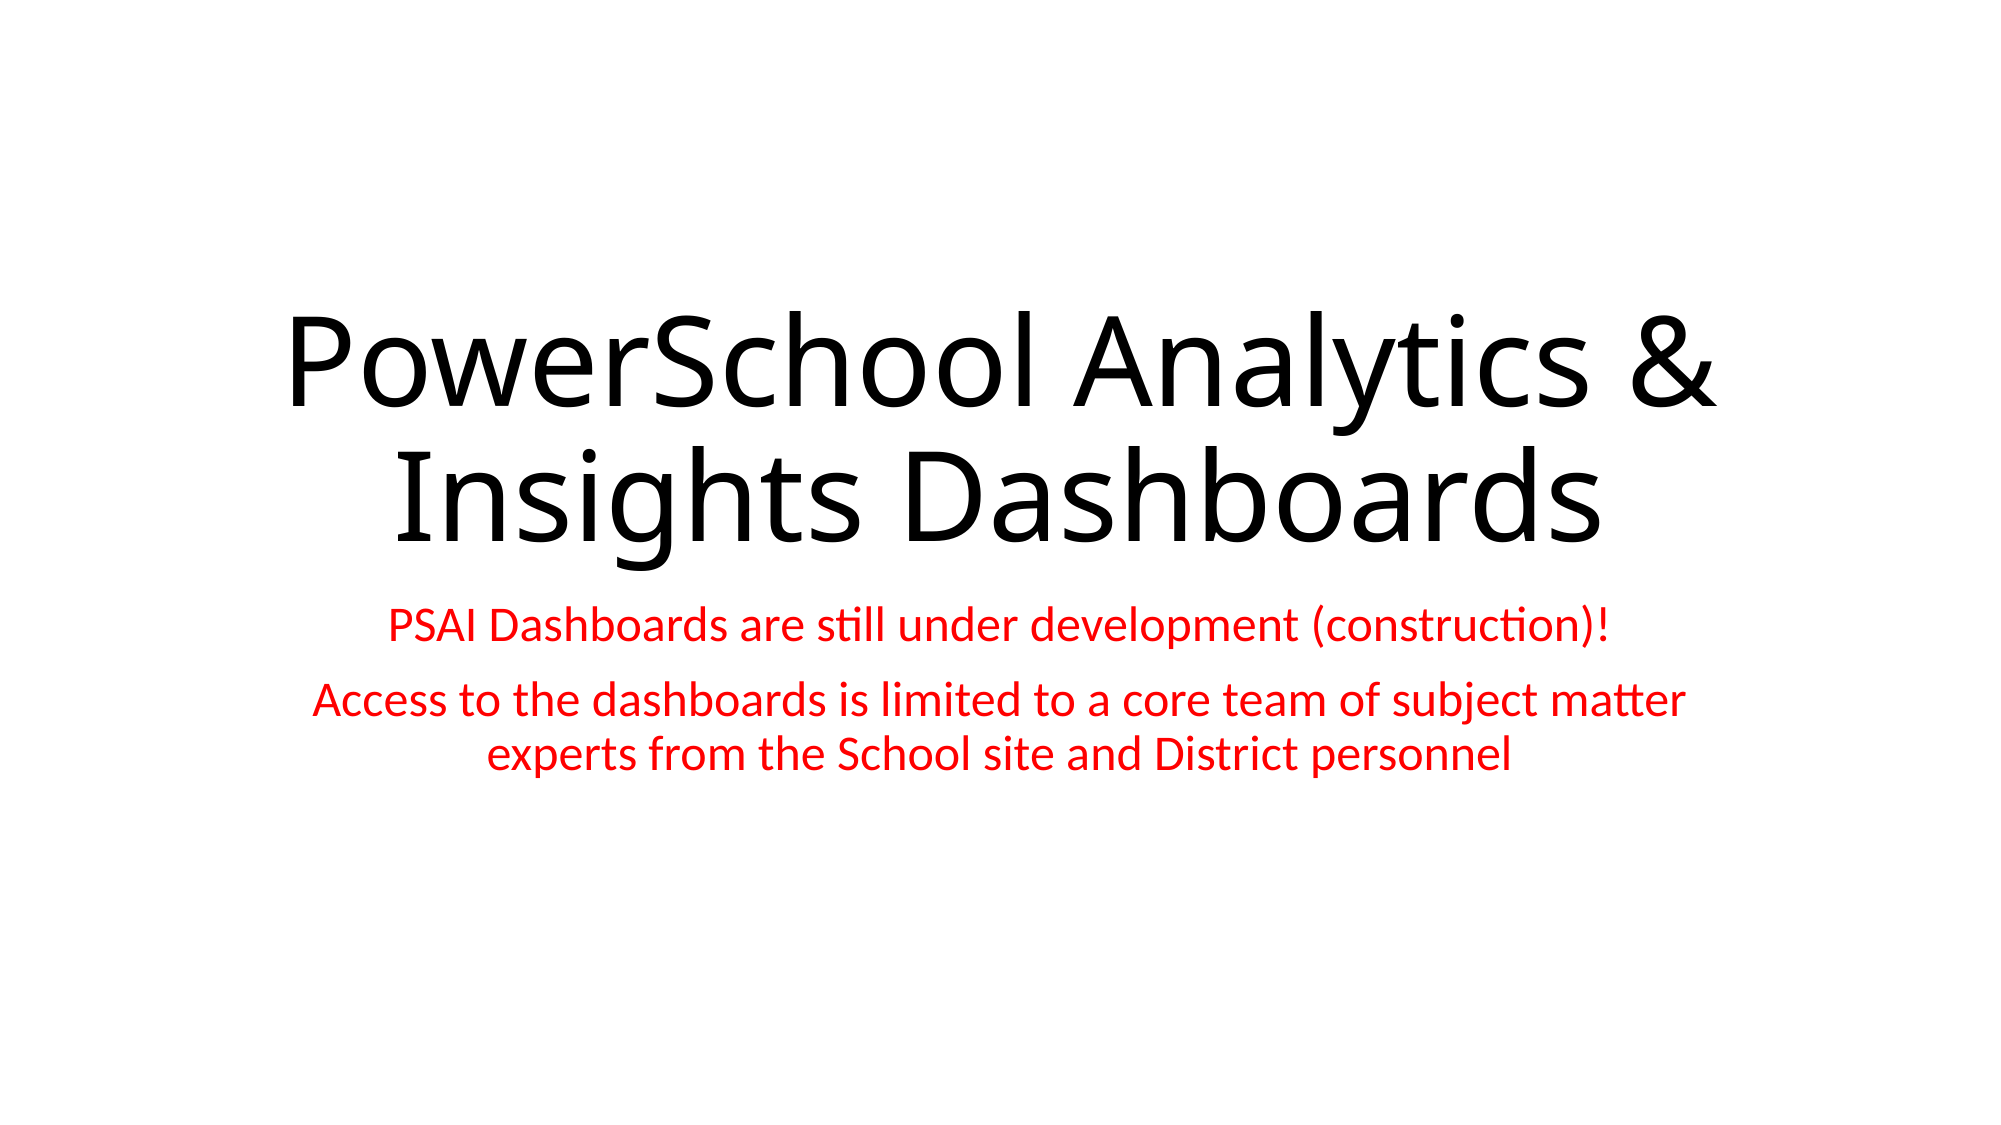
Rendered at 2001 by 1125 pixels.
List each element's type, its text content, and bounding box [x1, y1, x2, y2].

title PowerSchool Analytics & Insights Dashboards [249, 184, 1750, 576]
subtitle PSAI Dashboards are still under development (construction)! Access to the dashboards is limited to a core team of subject matter experts from the School site and District personnel [249, 590, 1750, 863]
